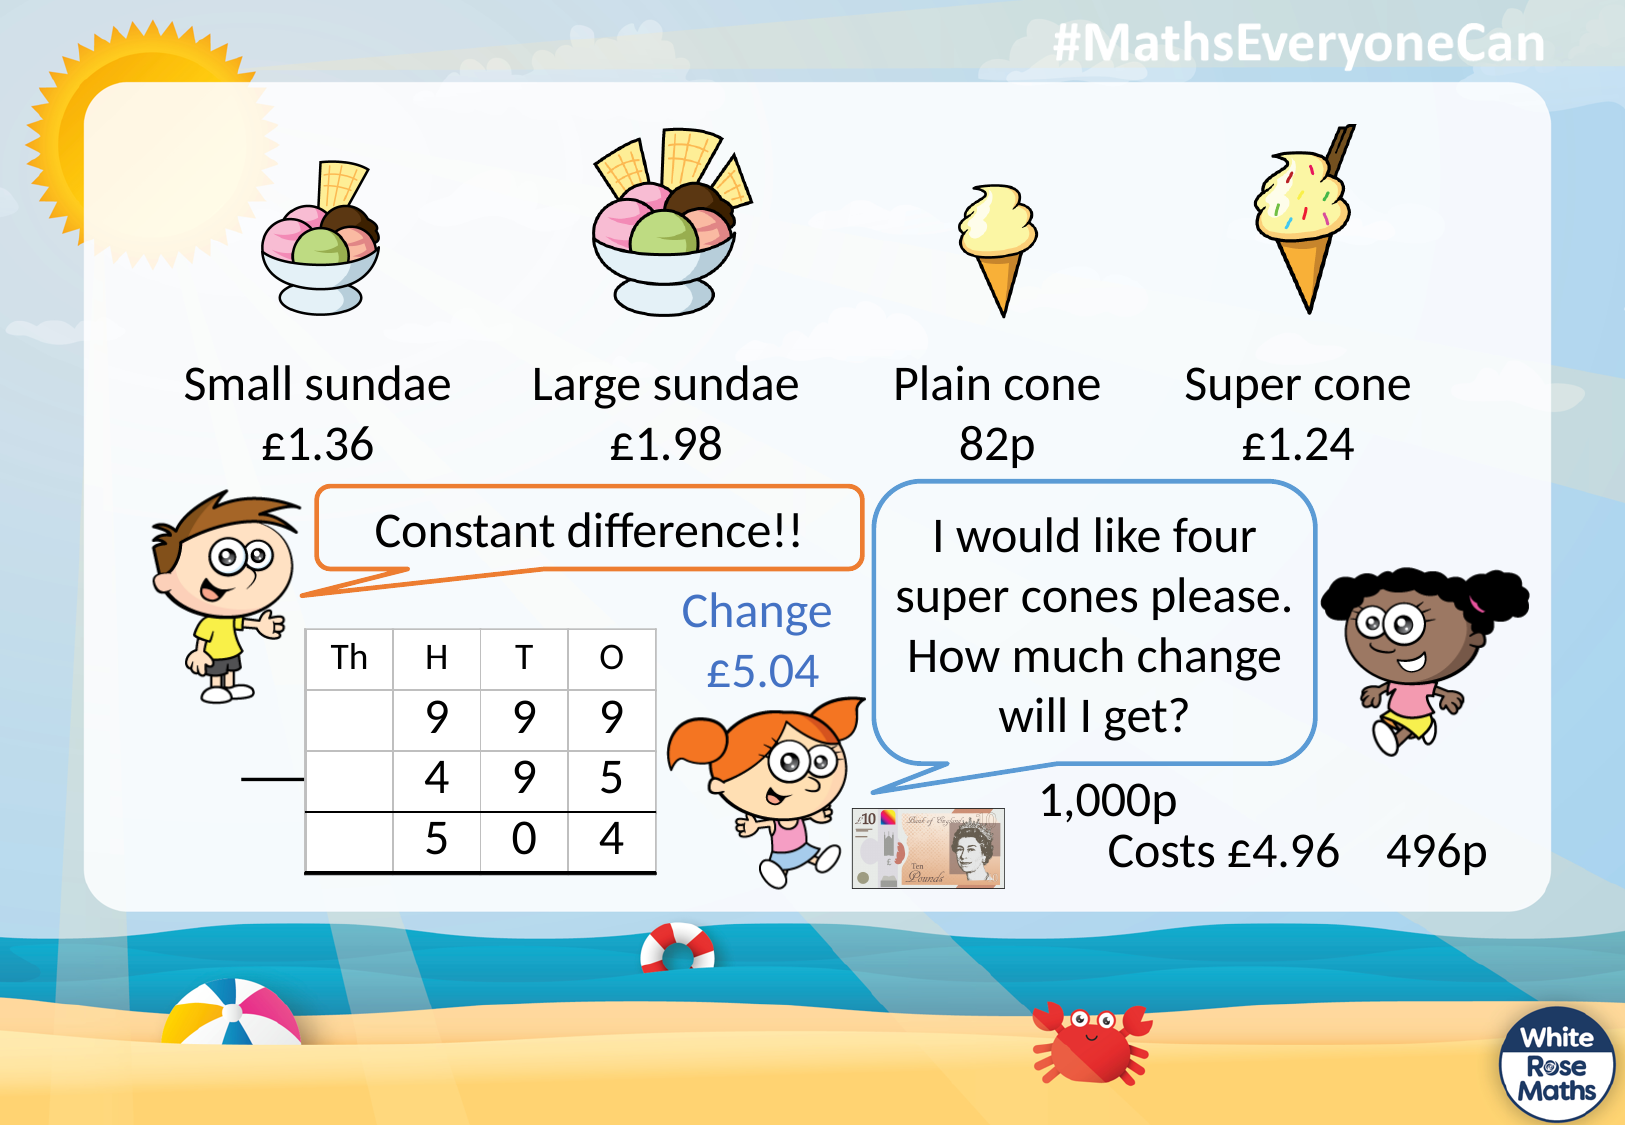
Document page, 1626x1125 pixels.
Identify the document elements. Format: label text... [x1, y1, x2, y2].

text_box Change £5.04 [552, 570, 973, 706]
text_box I would like four super cones please. How much change will I get? [872, 481, 1316, 793]
picture [1312, 528, 1537, 805]
text_box Costs £4.96 [1014, 810, 1434, 885]
text_box Plain cone 82p [877, 343, 1117, 478]
picture [237, 149, 399, 326]
picture [563, 114, 759, 329]
text_box Small sundae £1.36 [146, 343, 490, 478]
picture [899, 144, 1114, 344]
text_box Super cone £1.24 [1117, 343, 1479, 478]
text_box Large sundae £1.98 [494, 343, 838, 478]
text_box Constant difference!! [332, 486, 863, 593]
picture [1173, 100, 1434, 344]
picture [106, 465, 1007, 937]
